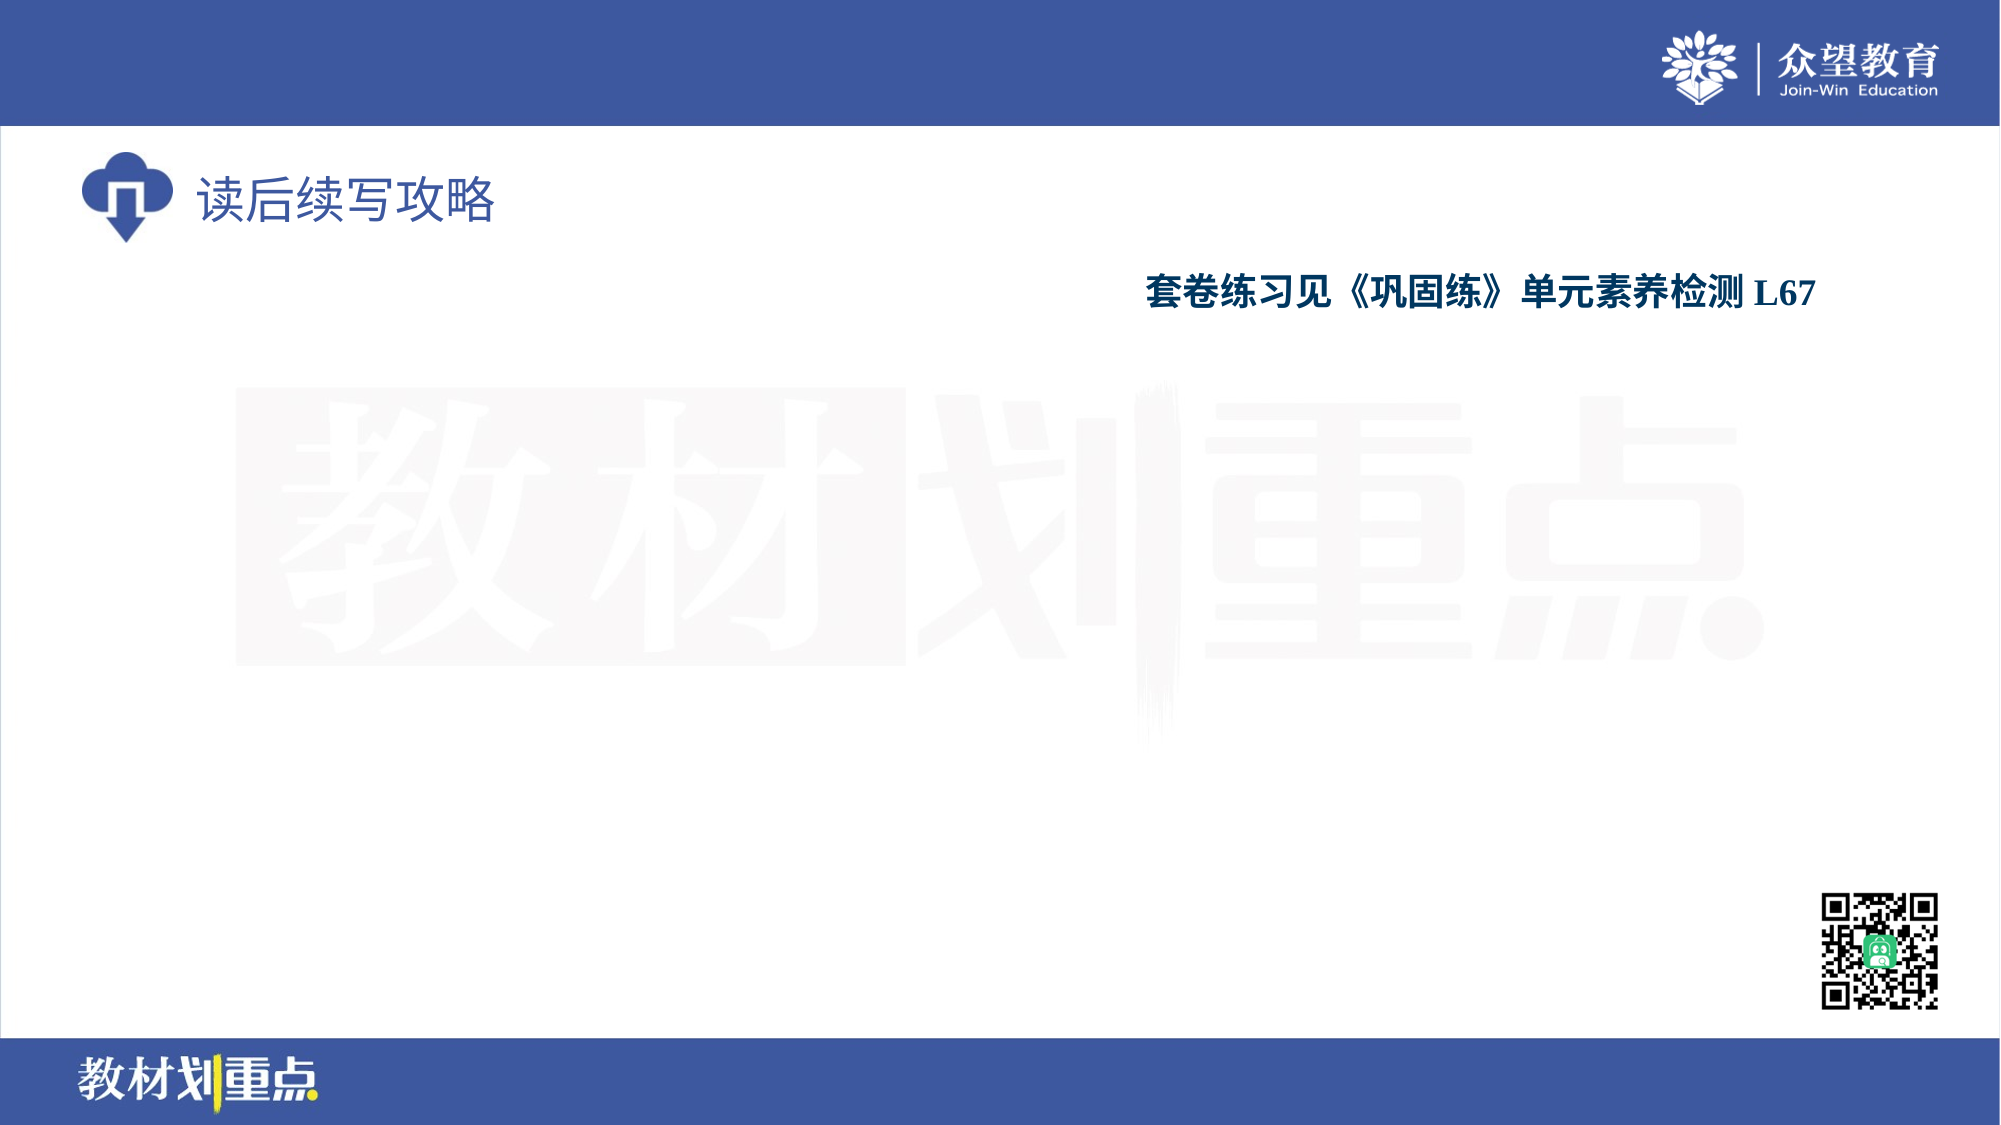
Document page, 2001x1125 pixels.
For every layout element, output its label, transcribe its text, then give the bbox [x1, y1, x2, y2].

text_box 套卷练习见《巩固练》单元素养检测L67 [82, 247, 1817, 347]
picture [0, 0, 2000, 1125]
